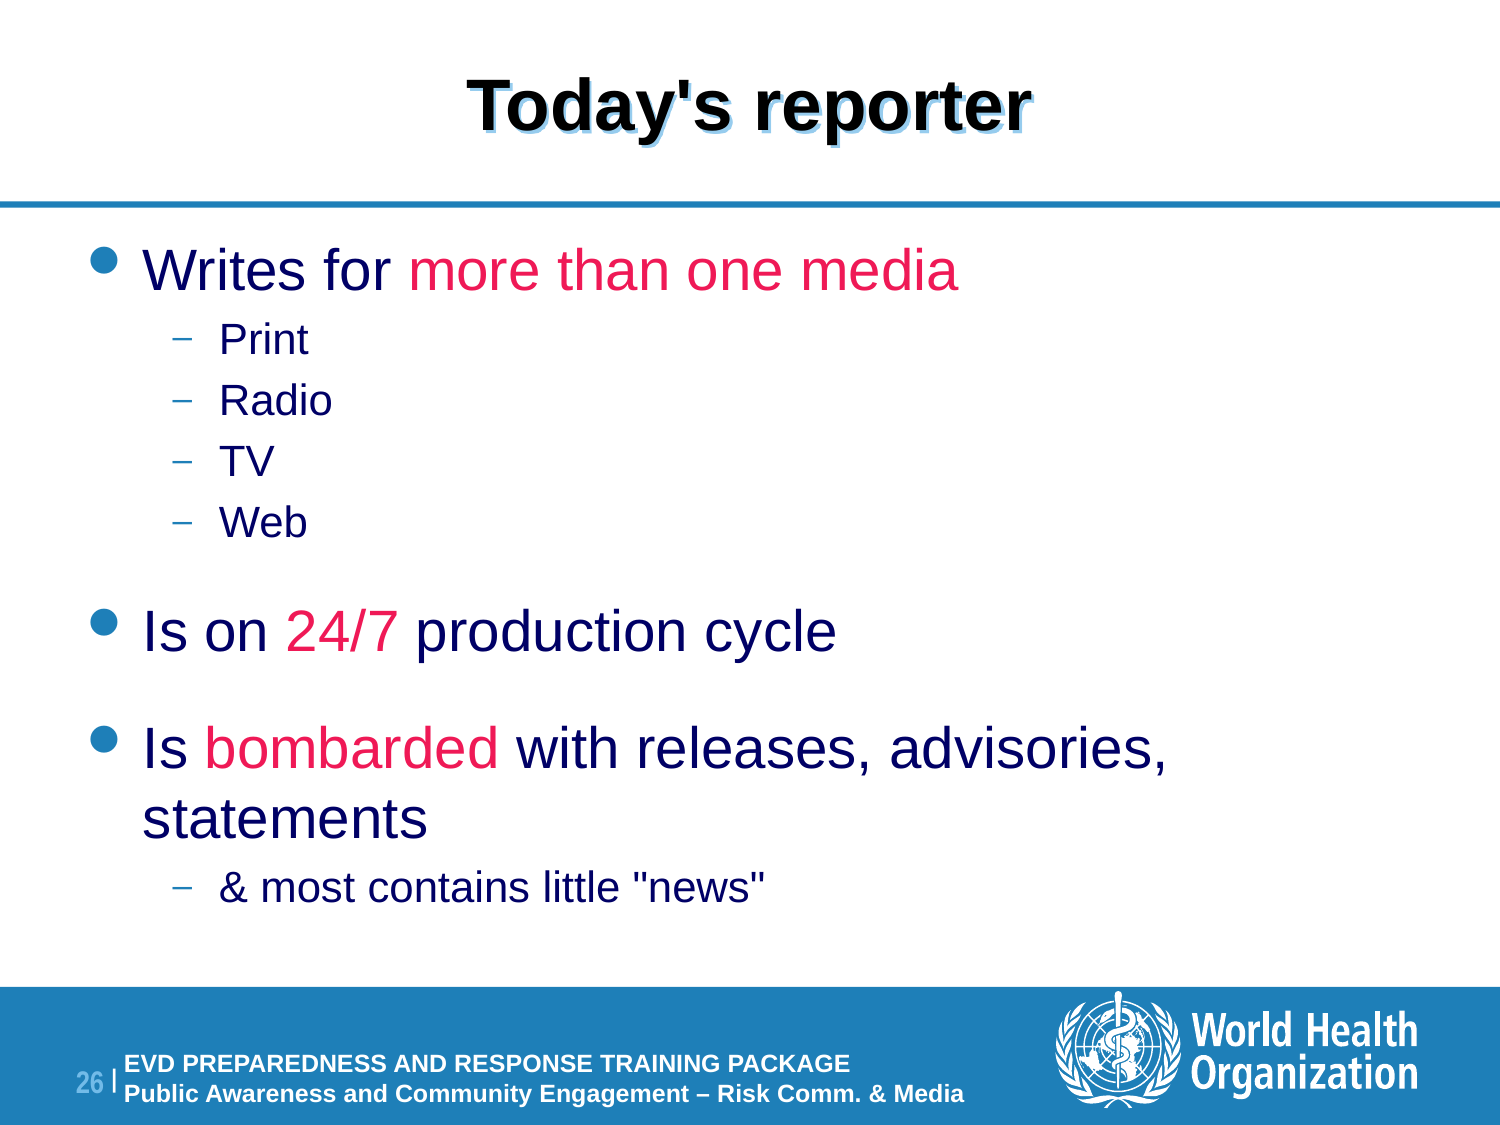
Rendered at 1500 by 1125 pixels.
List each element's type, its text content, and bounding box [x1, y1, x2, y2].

list Writes for more than one media Print Radio TV Web Is on 24/7 production cycle Is bombarded with releases, advisories, statements & most contains little "news" [86, 231, 1447, 989]
title Today's reporter [0, 0, 1500, 204]
